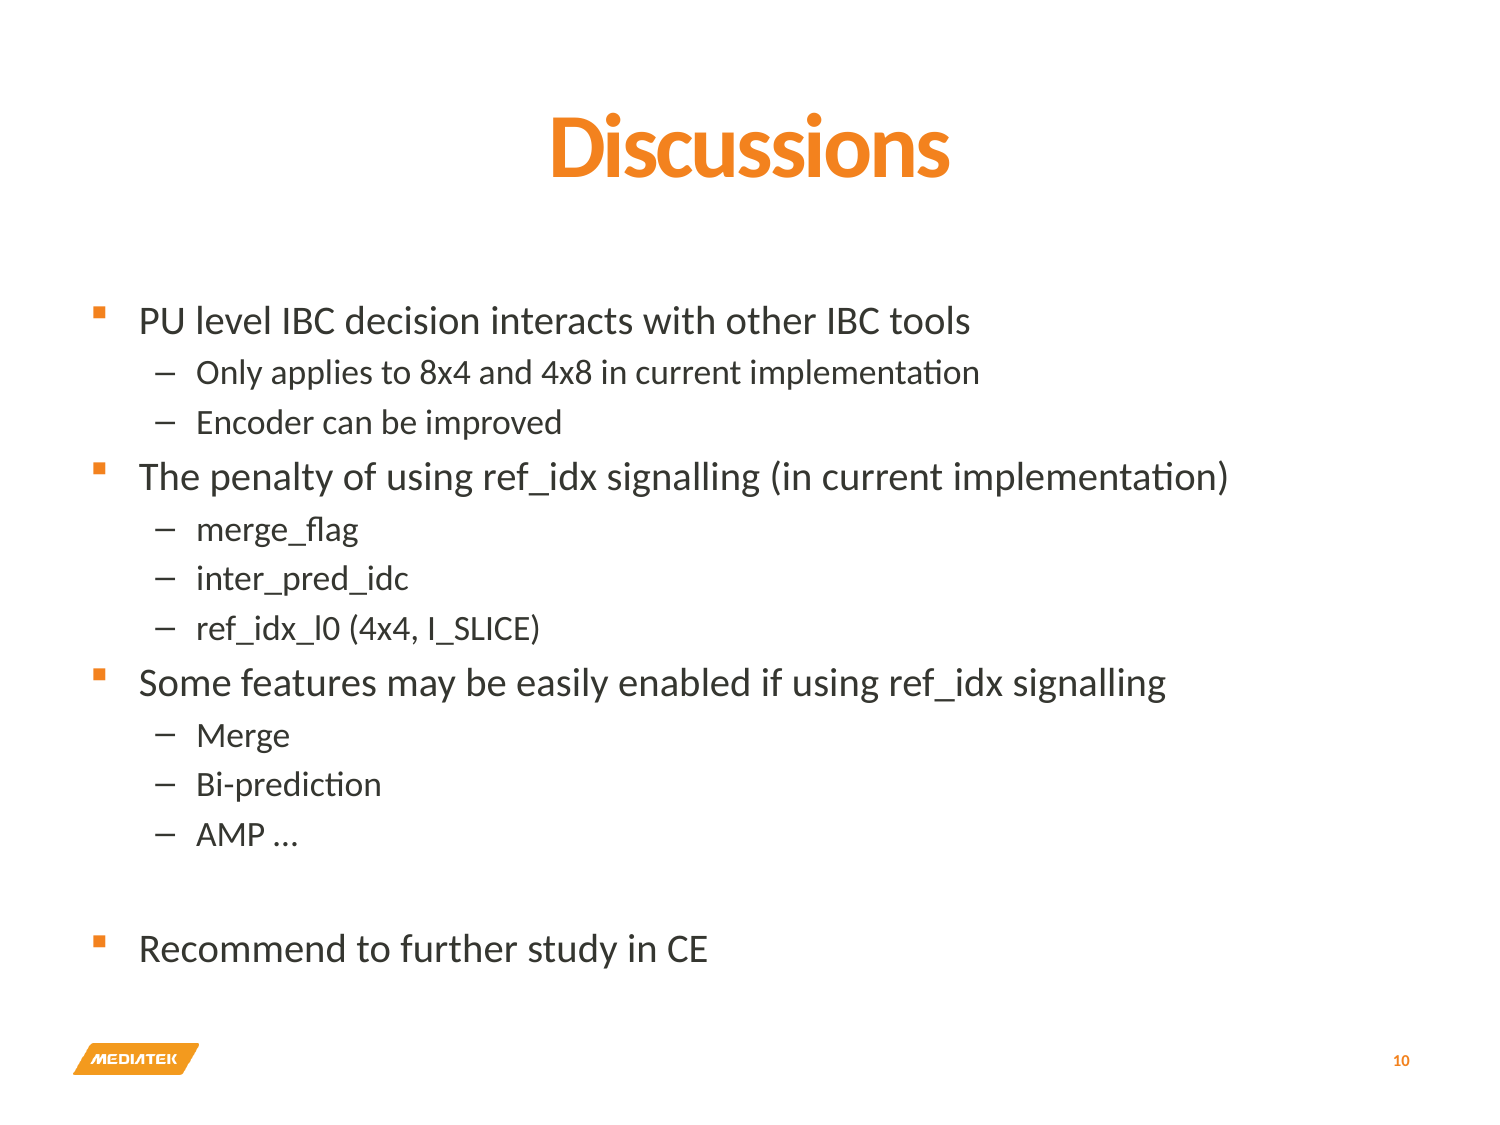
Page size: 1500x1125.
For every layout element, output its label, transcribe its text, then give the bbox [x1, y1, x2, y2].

picture [73, 1043, 199, 1075]
list PU level IBC decision interacts with other IBC tools Only applies to 8x4 and 4x8 in current implementation Encoder can be improved The penalty of using ref_idx signalling (in current implementation) merge_flag inter_pred_idc ref_idx_l0 (4x4, I_SLICE) Some features may be easily enabled if using ref_idx signalling Merge Bi-prediction AMP … Recommend to further study in CE [75, 286, 1425, 990]
slide_number 10 [1251, 1029, 1425, 1090]
title Discussions [75, 99, 1425, 286]
